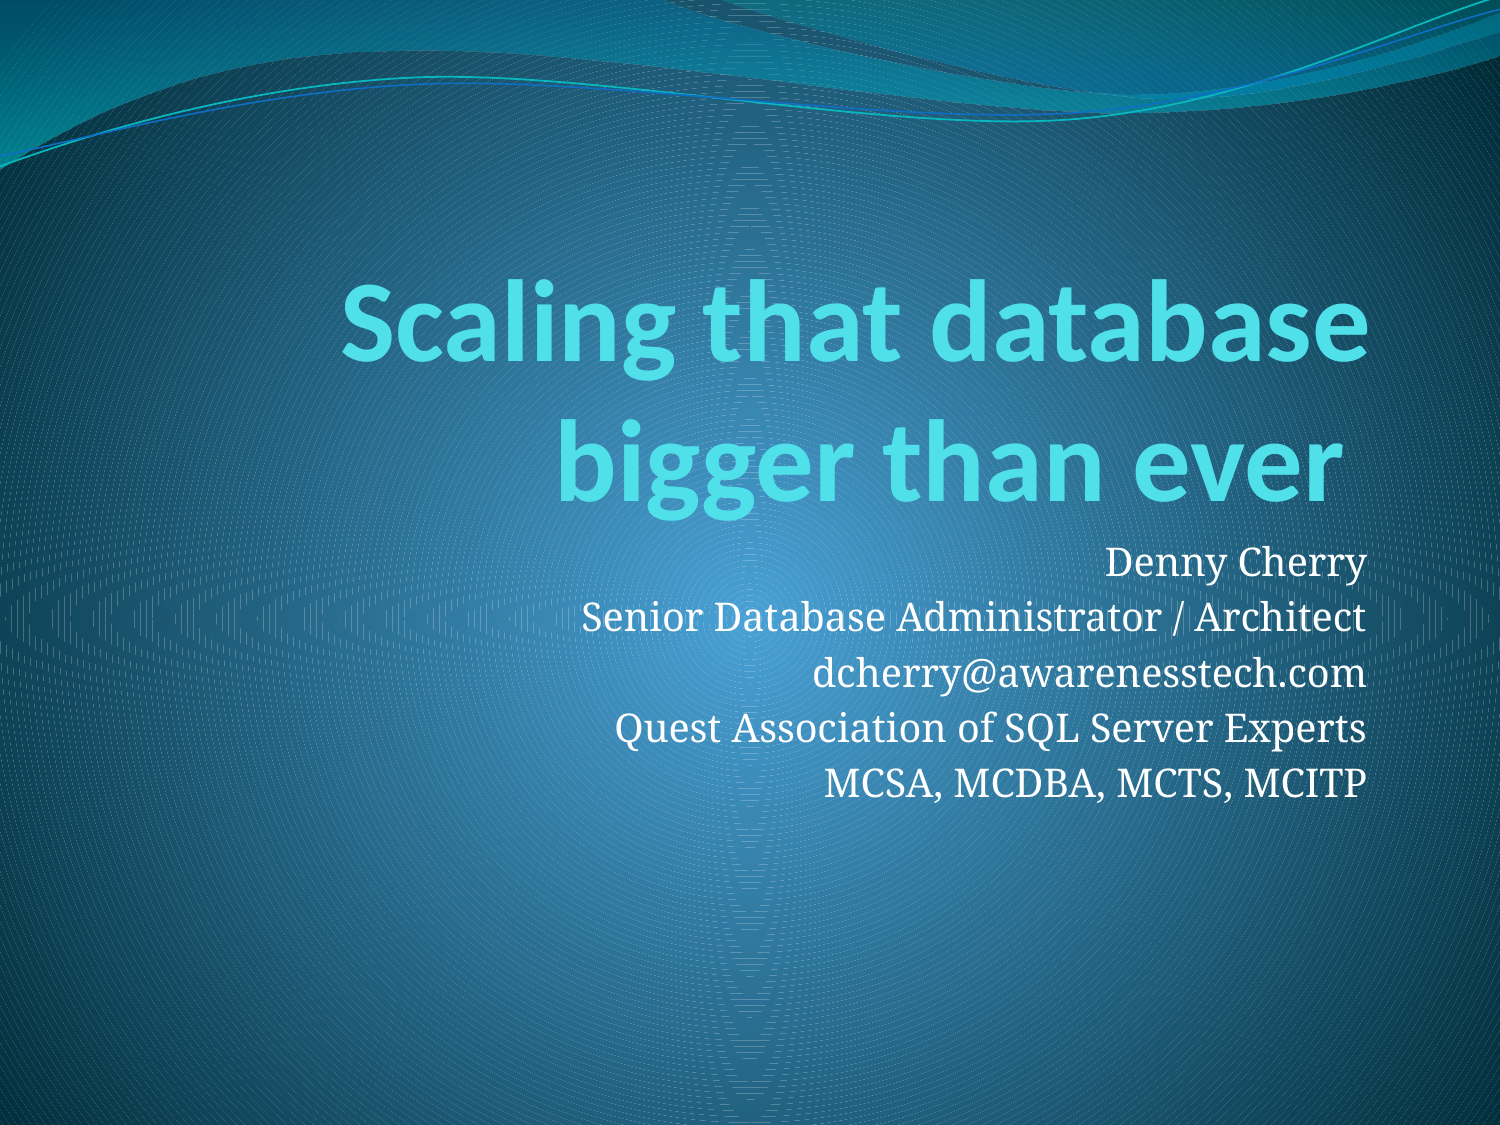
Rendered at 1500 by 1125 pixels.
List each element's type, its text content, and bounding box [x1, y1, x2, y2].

title Scaling that database bigger than ever [87, 224, 1376, 525]
subtitle Denny Cherry Senior Database Administrator / Architect dcherry@awarenesstech.com Quest Association of SQL Server Experts MCSA, MCDBA, MCTS, MCITP [87, 529, 1376, 818]
